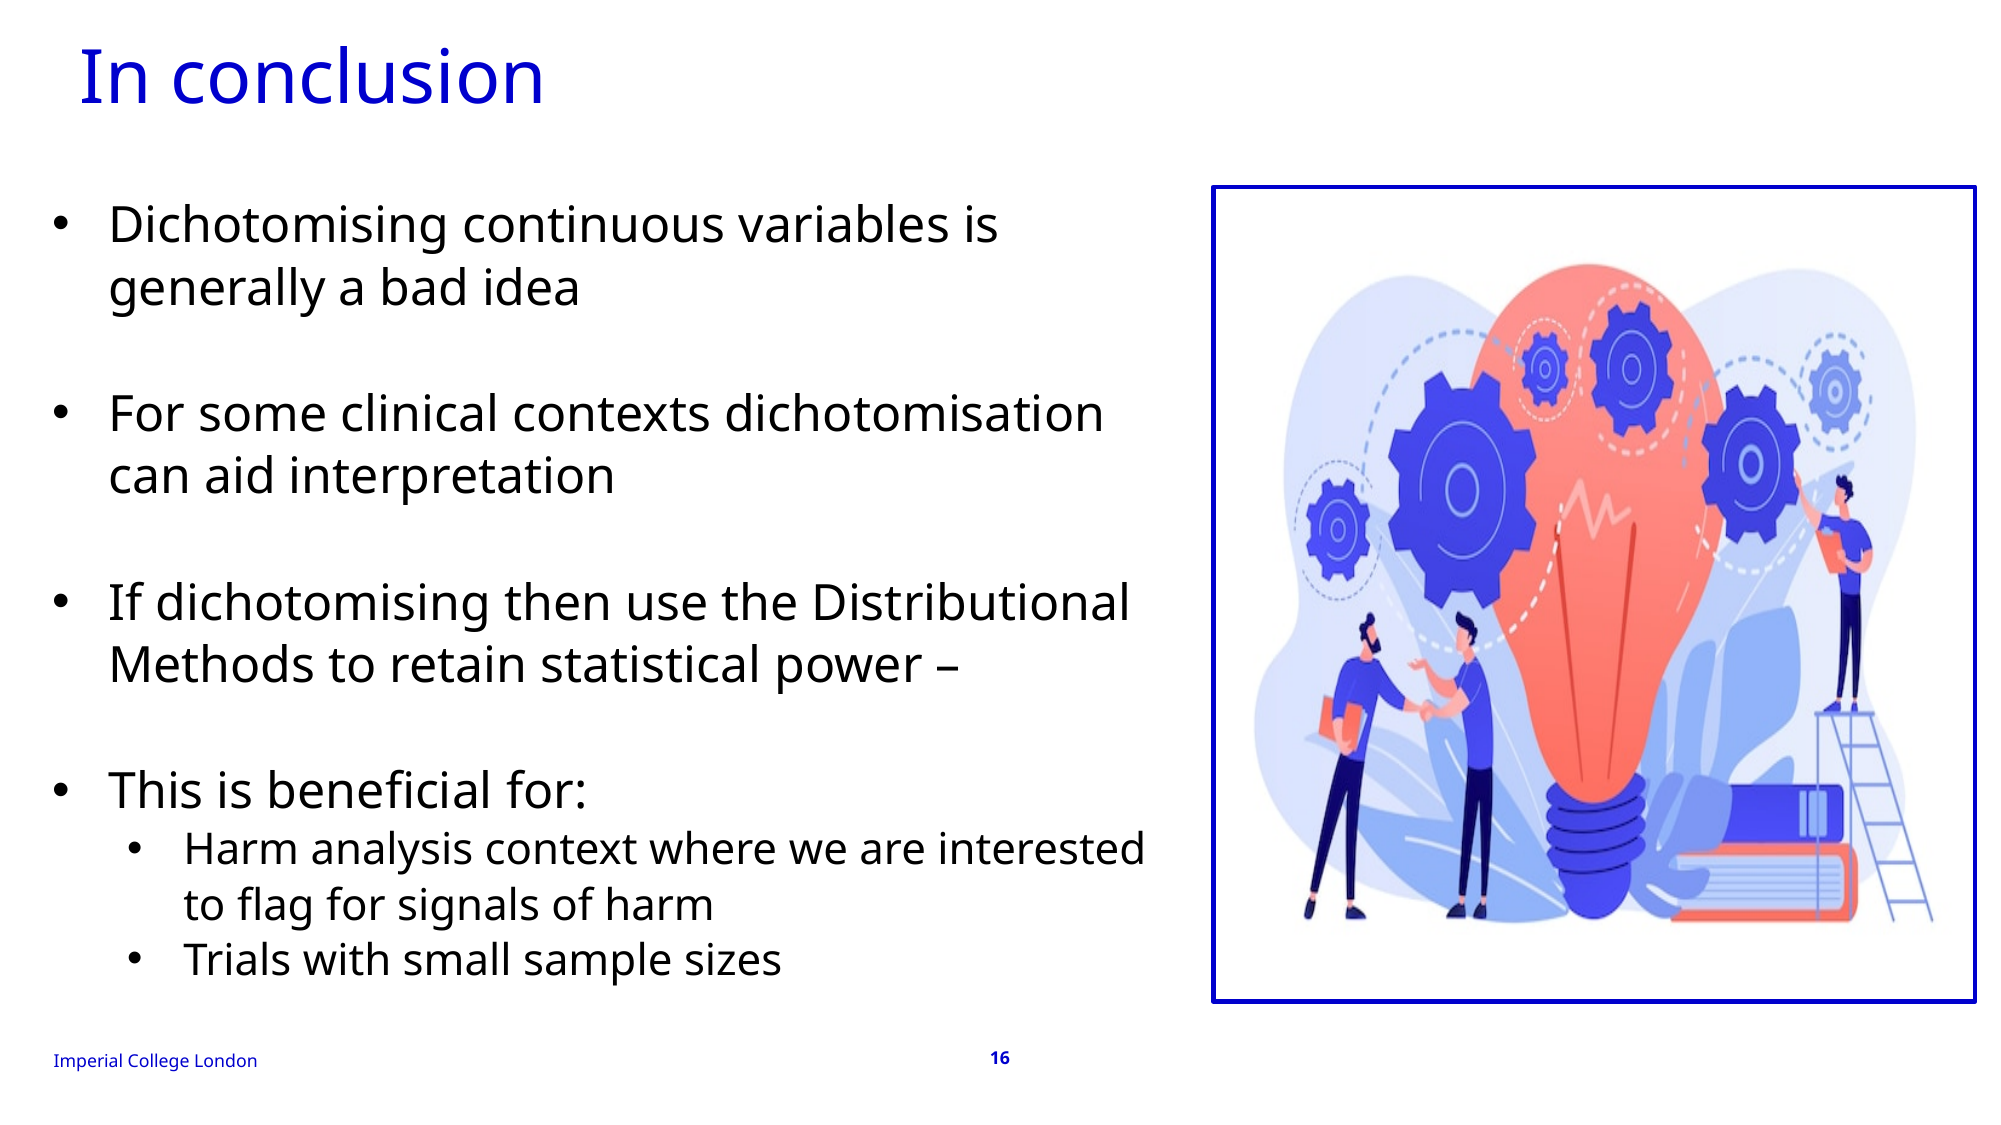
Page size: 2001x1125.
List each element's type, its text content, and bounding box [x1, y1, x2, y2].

text_box Dichotomising continuous variables is generally a bad idea For some clinical contexts dichotomisation can aid interpretation If dichotomising then use the Distributional Methods to retain statistical power – This is beneficial for: Harm analysis context where we are interested to flag for signals of harm Trials with small sample sizes [52, 189, 1200, 985]
title In conclusion [79, 38, 1973, 146]
picture [1215, 189, 1973, 1000]
slide_number 16 [973, 1048, 1027, 1072]
